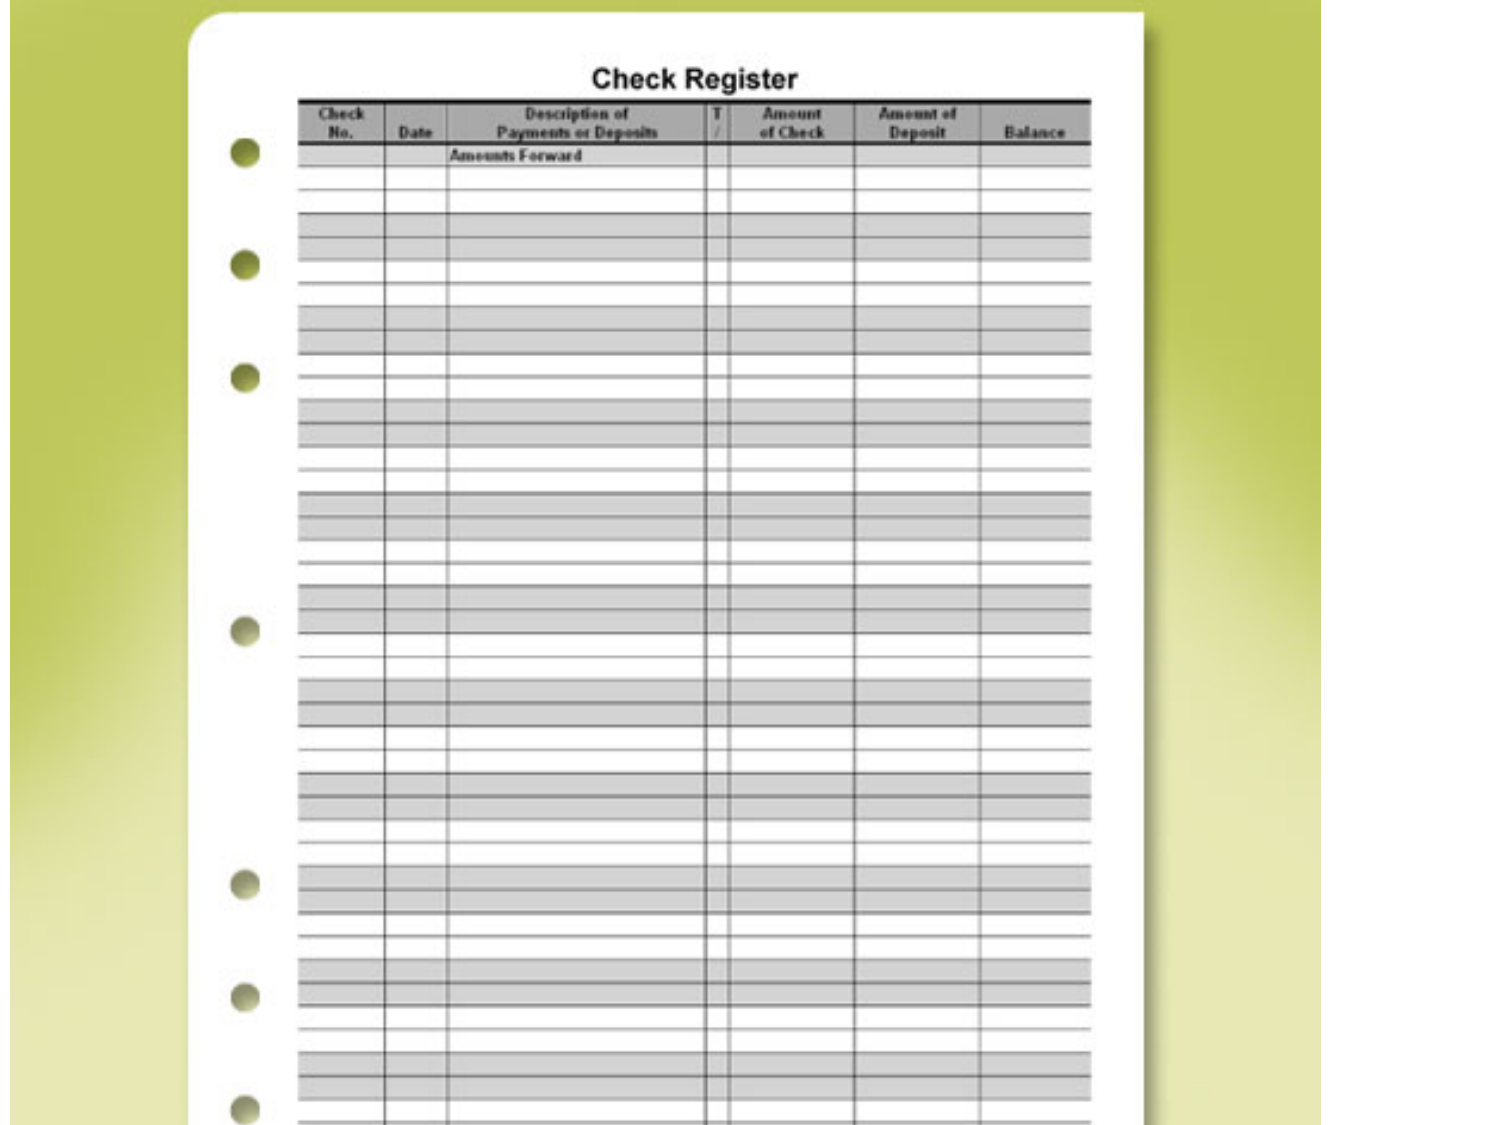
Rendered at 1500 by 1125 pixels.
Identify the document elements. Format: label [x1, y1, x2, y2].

picture [10, 0, 1321, 1125]
